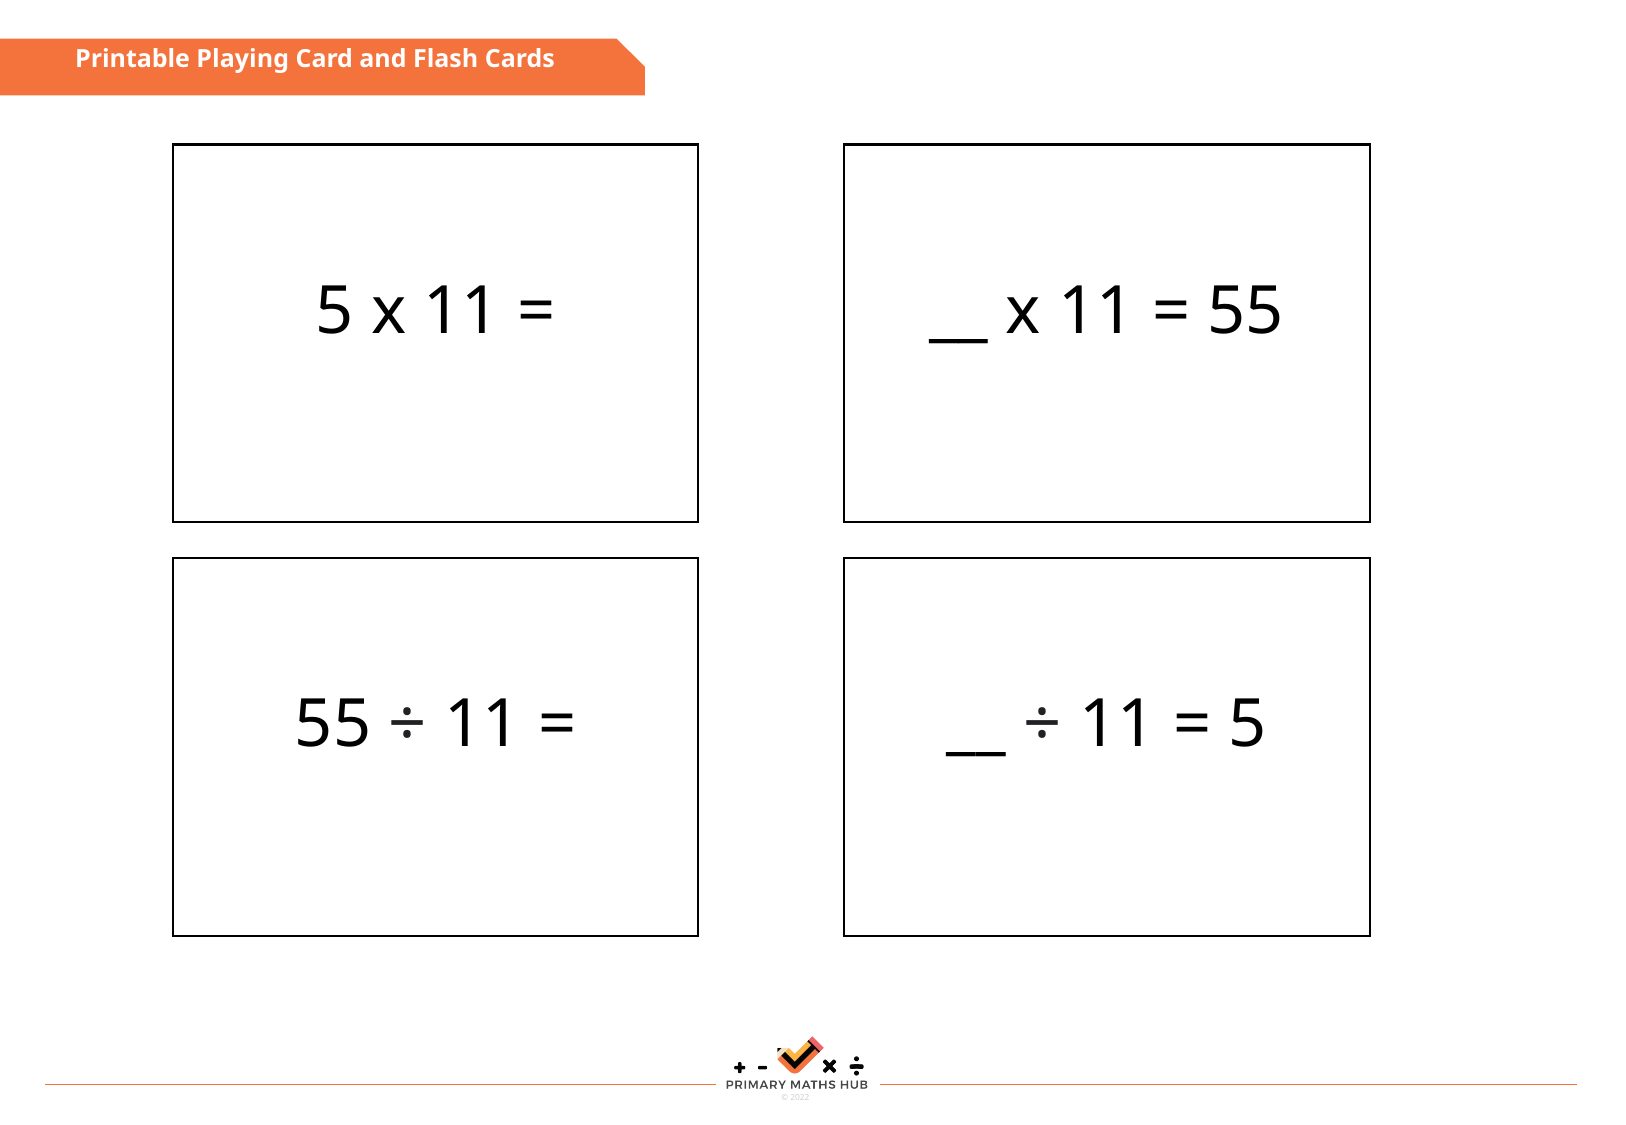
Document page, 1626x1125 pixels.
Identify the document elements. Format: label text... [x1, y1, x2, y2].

text_box 5 x 11 = [172, 259, 699, 355]
text_box [843, 143, 1371, 523]
text_box © 2022 [720, 1084, 870, 1110]
text_box Printable Playing Card and Flash Cards [0, 37, 646, 97]
text_box [172, 143, 699, 259]
text_box __ x 11 = 55 [844, 259, 1370, 355]
text_box [172, 557, 699, 672]
text_box [172, 355, 699, 523]
text_box [843, 557, 1371, 937]
text_box __ ÷ 11 = 5 [844, 672, 1370, 768]
text_box 55 ÷ 11 = [172, 672, 699, 768]
picture [722, 1034, 872, 1094]
text_box [172, 768, 699, 937]
